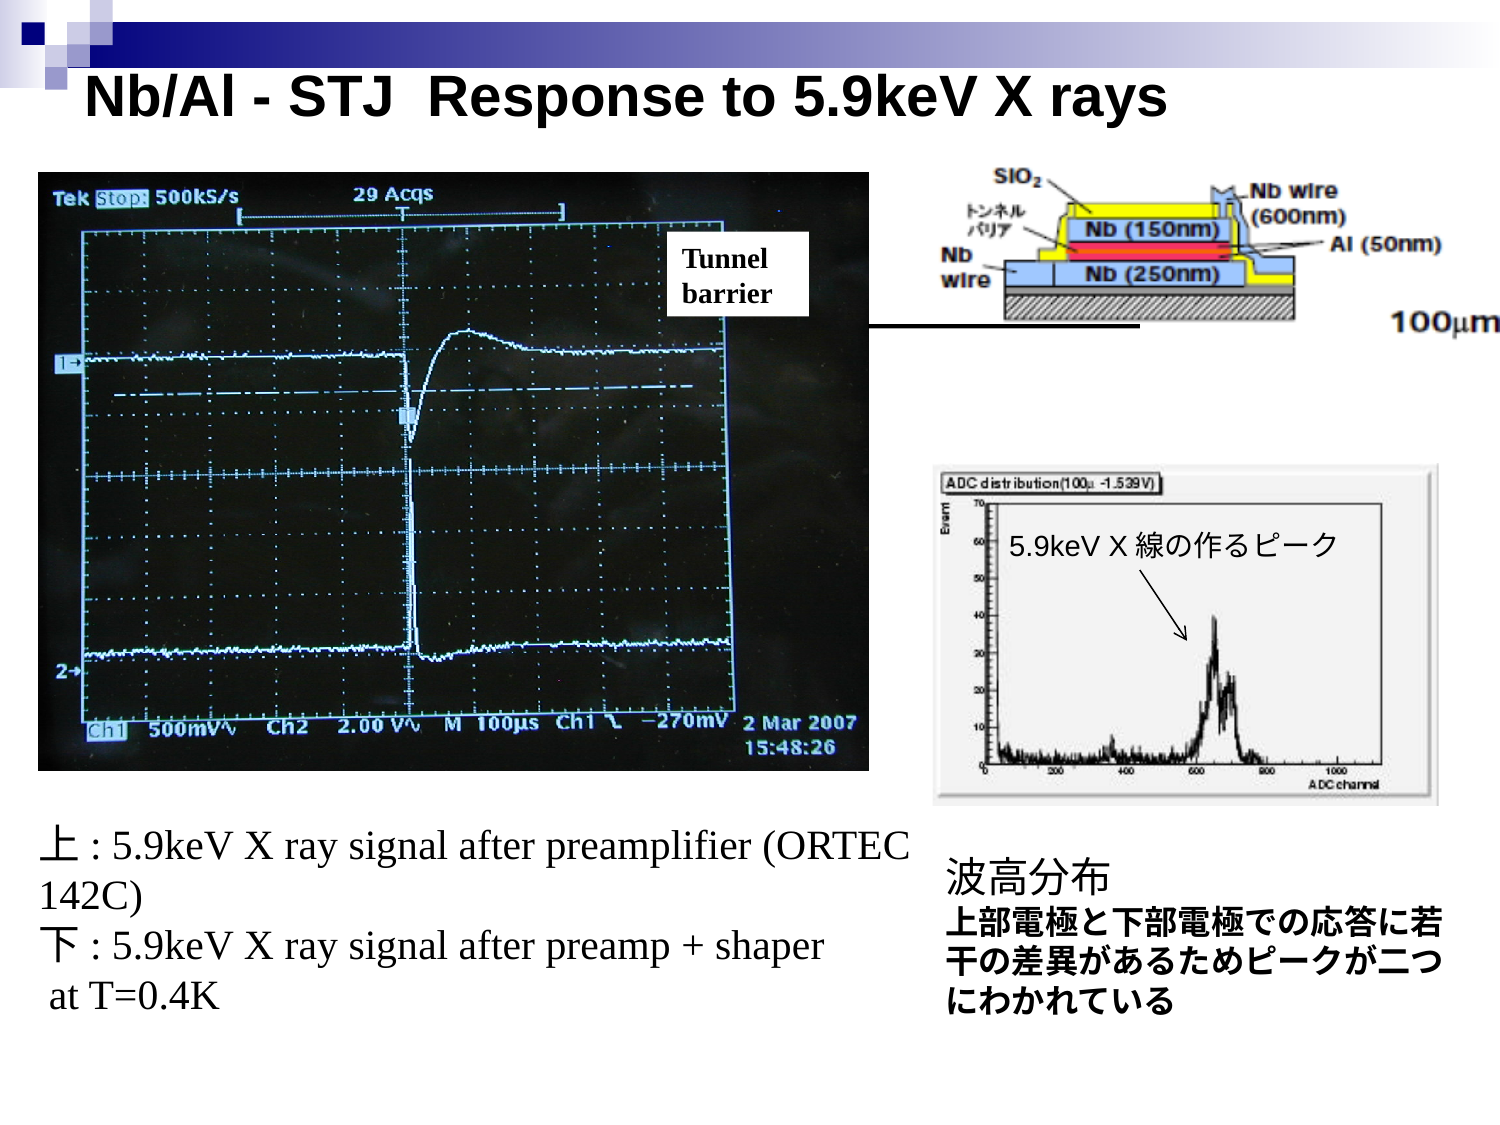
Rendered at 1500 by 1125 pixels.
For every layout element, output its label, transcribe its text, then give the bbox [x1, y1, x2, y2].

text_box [38, 172, 869, 771]
text_box 上: 5.9keV X ray signal after preamplifier (ORTEC 142C) 下: 5.9keV X ray signal after preamp + shaper at T=0.4K [23, 810, 934, 1026]
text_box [1139, 569, 1188, 642]
title Nb/Al - STJ Response to 5.9keV X rays [69, 26, 1420, 160]
text_box 波高分布 上部電極と下部電極での応答に若干の差異があるためピークが二つにわかれている [930, 843, 1469, 1028]
picture [930, 148, 1500, 346]
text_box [932, 463, 1439, 806]
